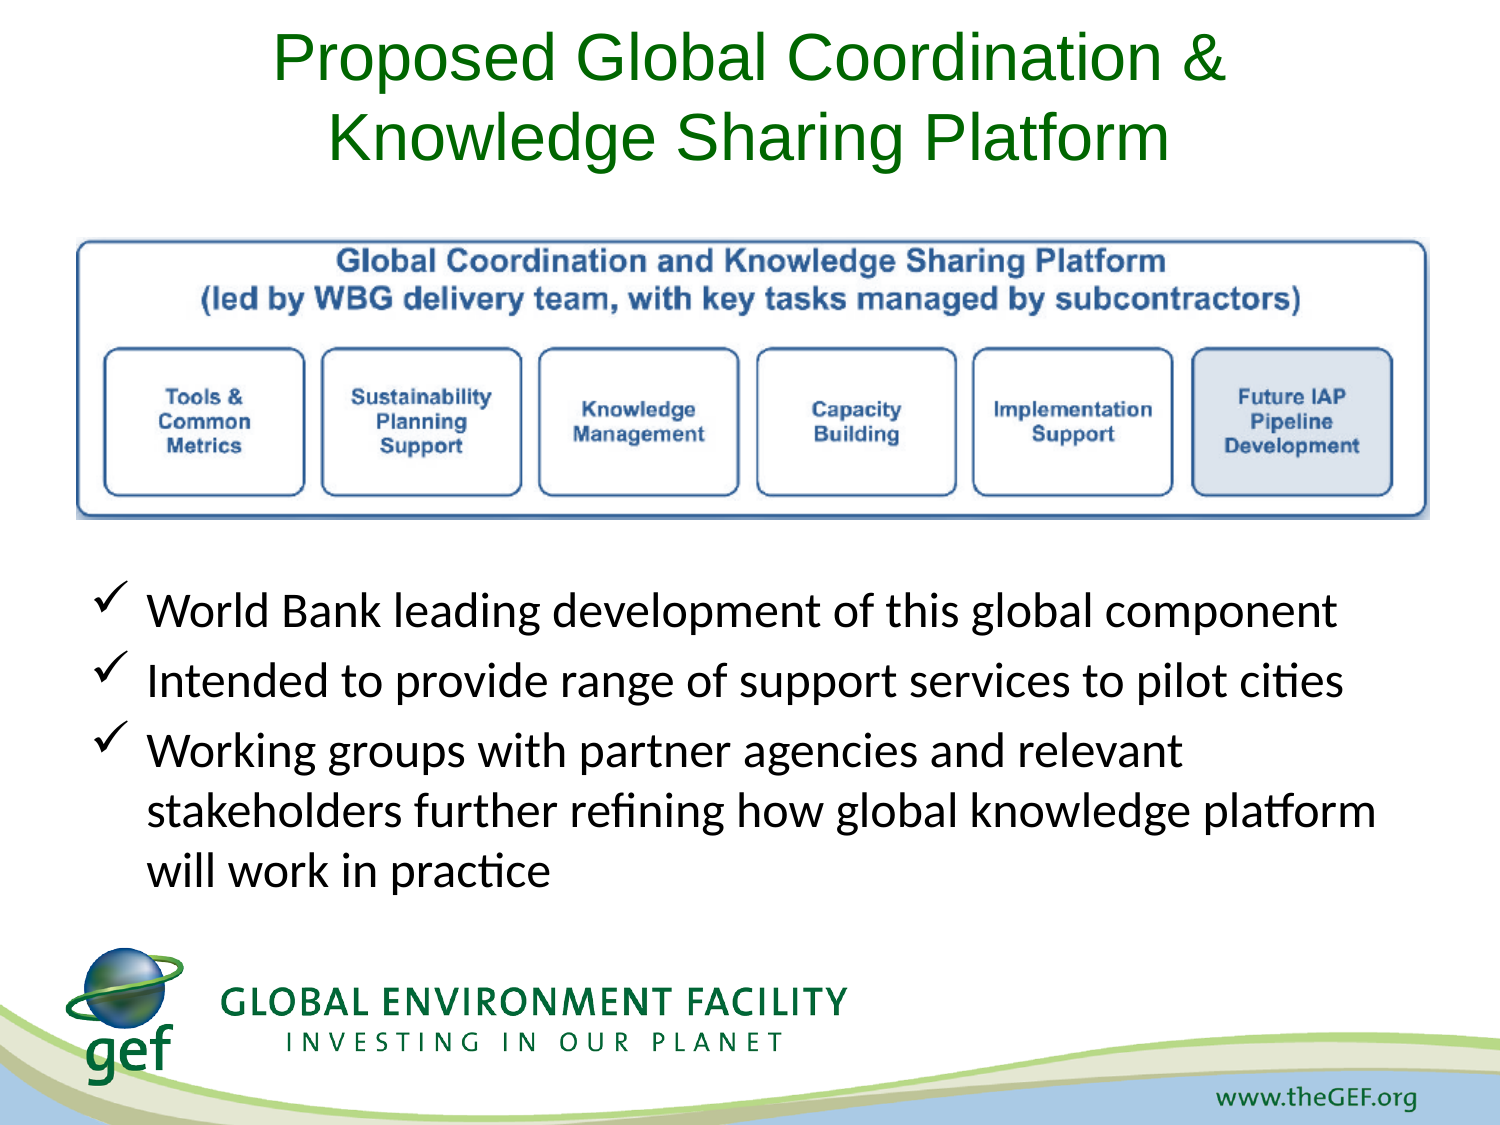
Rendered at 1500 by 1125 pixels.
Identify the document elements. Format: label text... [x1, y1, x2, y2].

list World Bank leading development of this global component Intended to provide range of support services to pilot cities Working groups with partner agencies and relevant stakeholders further refining how global knowledge platform will work in practice [74, 570, 1426, 734]
picture [0, 920, 1500, 1125]
title Proposed Global Coordination & Knowledge Sharing Platform [149, 0, 1351, 188]
picture [76, 237, 1431, 521]
